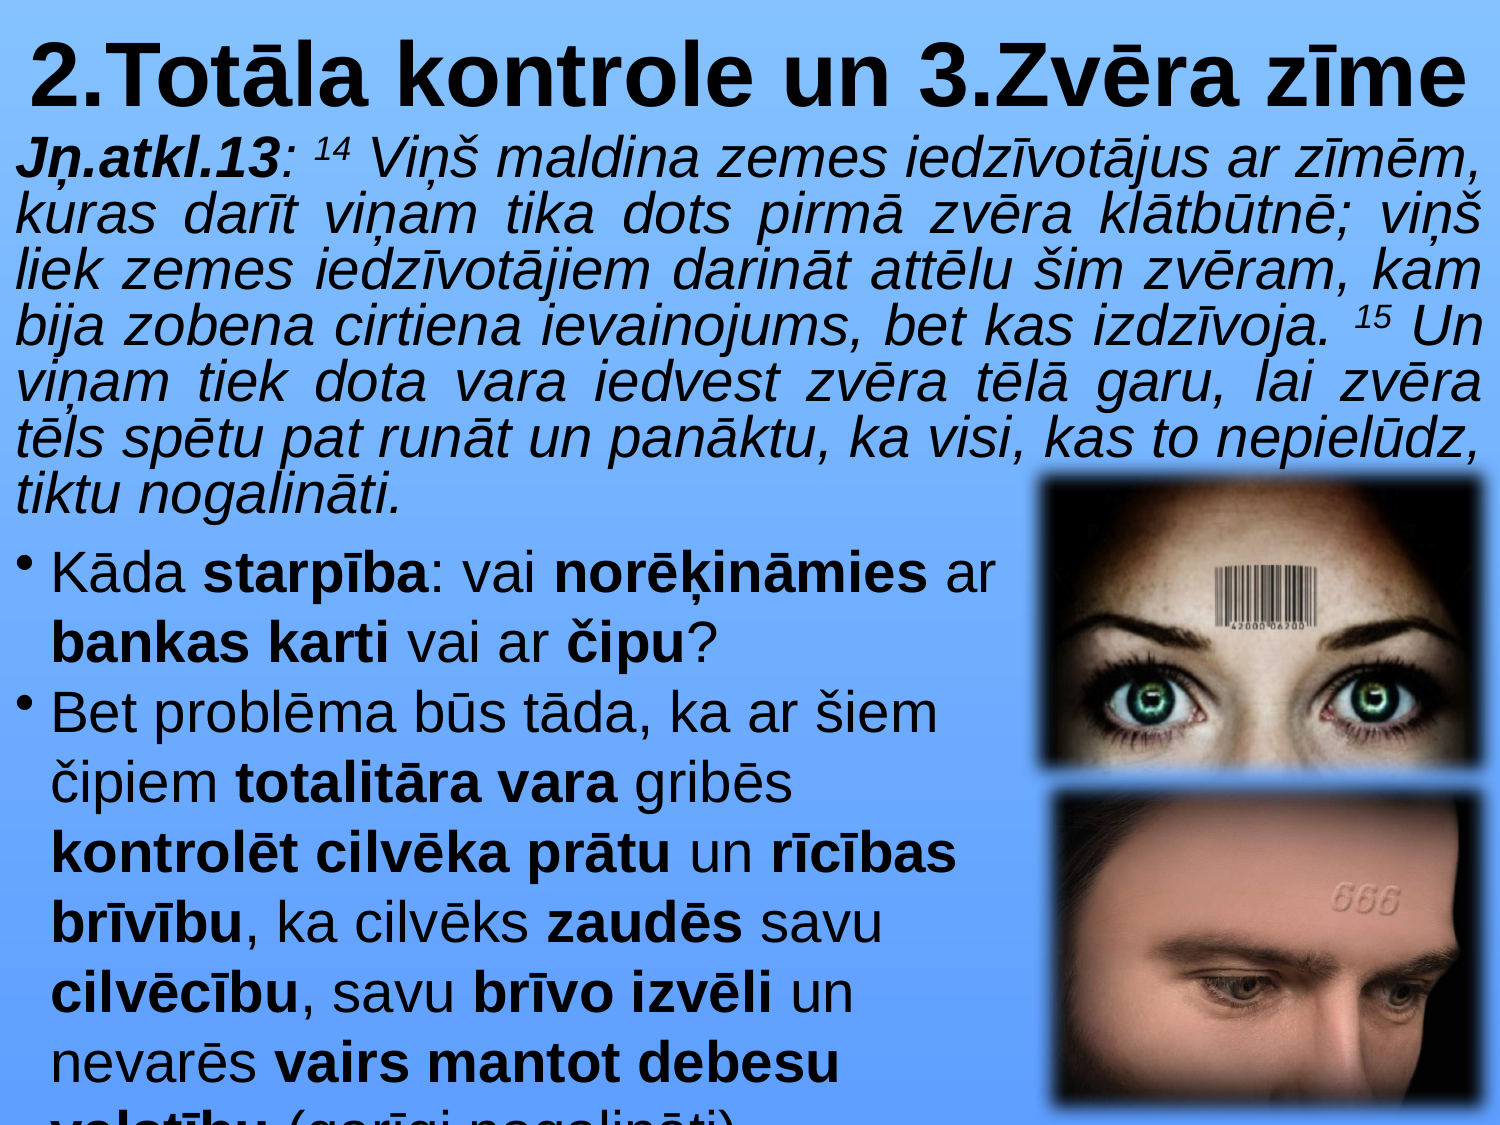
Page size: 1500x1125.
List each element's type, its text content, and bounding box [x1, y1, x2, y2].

picture [1021, 455, 1500, 1125]
list Jņ.atkl.13: 14 Viņš maldina zemes iedzīvotājus ar zīmēm, kuras darīt viņam tika dots pirmā zvēra klātbūtnē; viņš liek zemes iedzīvotājiem darināt attēlu šim zvēram, kam bija zobena cirtiena ievainojums, bet kas izdzīvoja. 15 Un viņam tiek dota vara iedvest zvēra tēlā garu, lai zvēra tēls spētu pat runāt un panāktu, ka visi, kas to nepielūdz, tiktu nogalināti. [0, 140, 1500, 303]
text_box 2.Totāla kontrole un 3.Zvēra zīme [0, 0, 1500, 140]
text_box Kāda starpība: vai norēķināmies ar bankas karti vai ar čipu? Bet problēma būs tāda, ka ar šiem čipiem totalitāra vara gribēs kontrolēt cilvēka prātu un rīcības brīvību, ka cilvēks zaudēs savu cilvēcību, savu brīvo izvēli un nevarēs vairs mantot debesu valstību (garīgi nogalināti). [0, 527, 1028, 1125]
